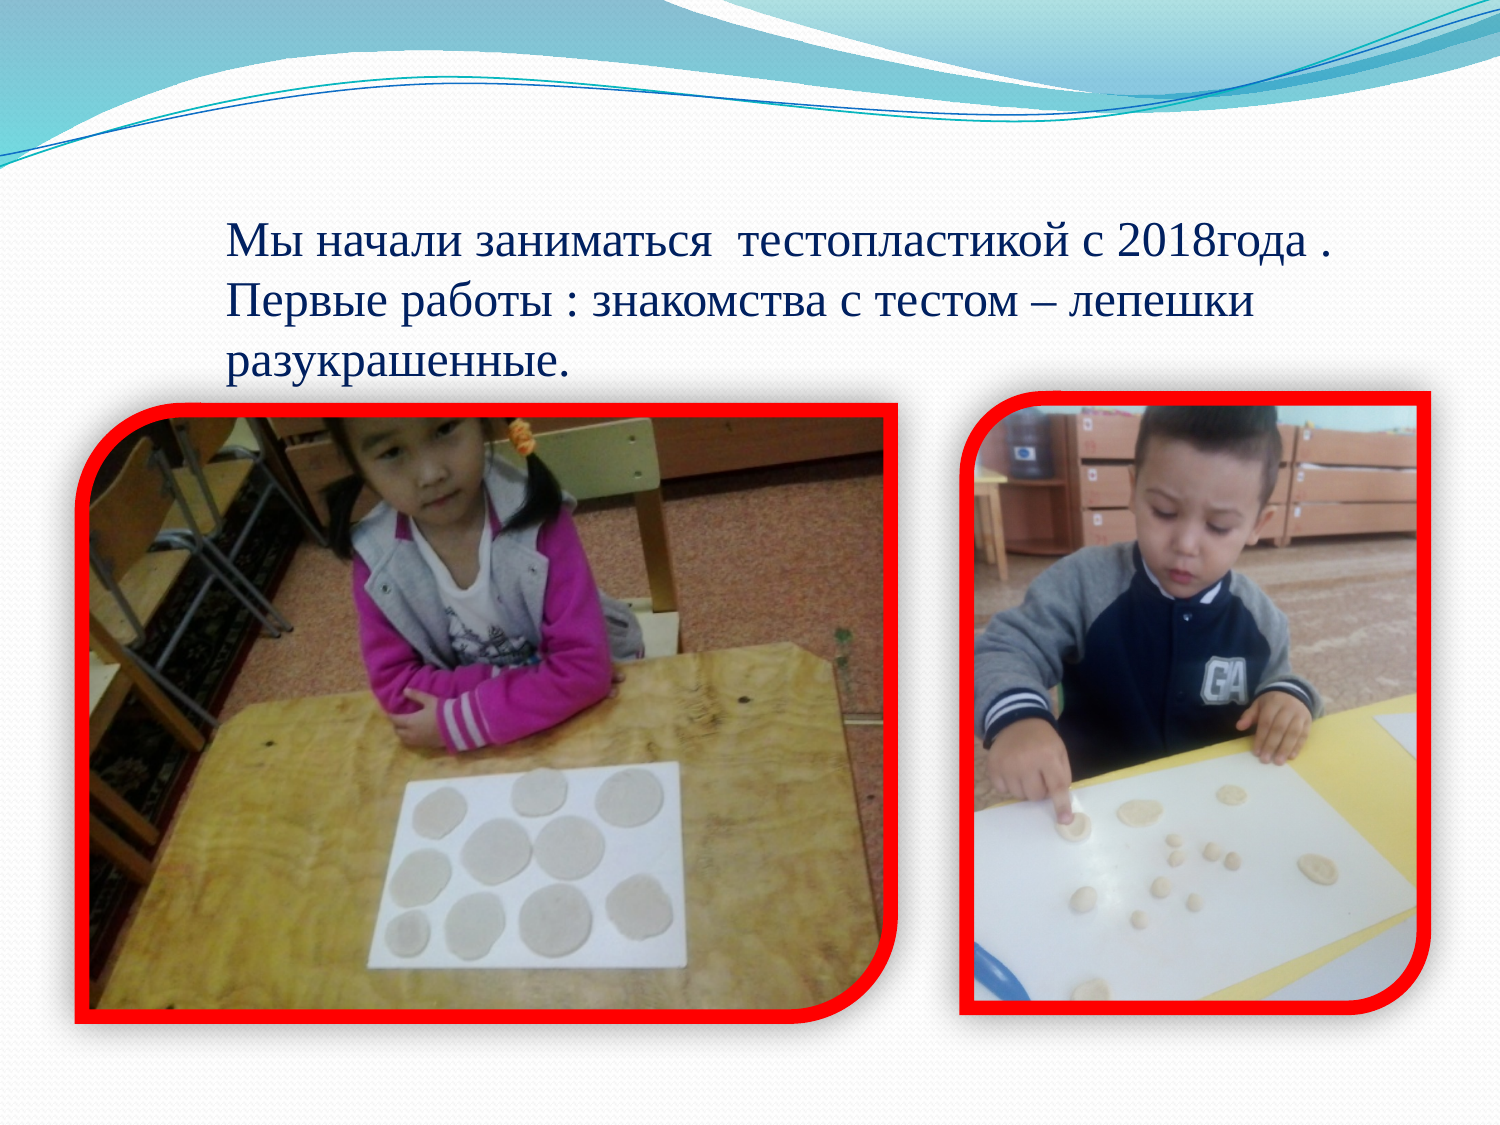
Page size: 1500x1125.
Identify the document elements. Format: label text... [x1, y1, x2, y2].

picture [966, 398, 1425, 1009]
picture [81, 409, 891, 1017]
text_box Мы начали заниматься тестопластикой с 2018года . Первые работы : знакомства с тестом – лепешки разукрашенные. [210, 199, 1372, 394]
